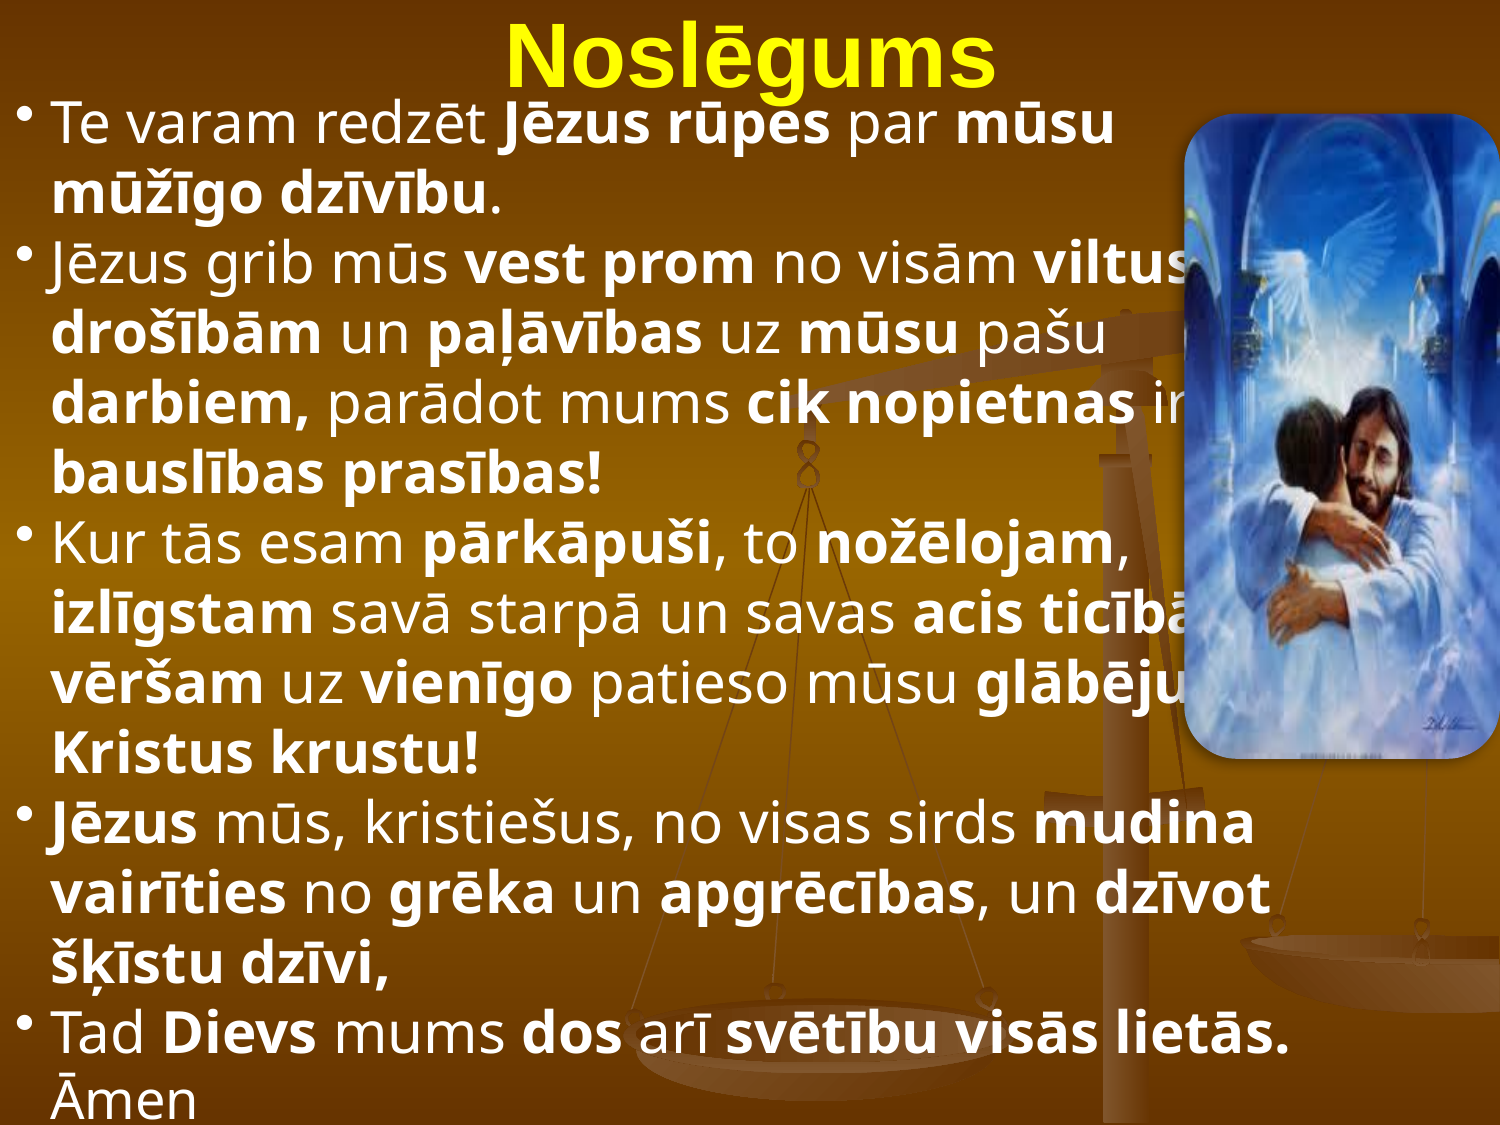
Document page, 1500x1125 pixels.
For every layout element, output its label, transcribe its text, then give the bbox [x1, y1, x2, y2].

text_box Te varam redzēt Jēzus rūpes par mūsu mūžīgo dzīvību. Jēzus grib mūs vest prom no visām viltus drošībām un paļāvības uz mūsu pašu darbiem, parādot mums cik nopietnas ir bauslības prasības! Kur tās esam pārkāpuši, to nožēlojam, izlīgstam savā starpā un savas acis ticībā vēršam uz vienīgo patieso mūsu glābēju – Kristus krustu! Jēzus mūs, kristiešus, no visas sirds mudina vairīties no grēka un apgrēcības, un dzīvot šķīstu dzīvi, Tad Dievs mums dos arī svētību visās lietās. Āmen [0, 78, 1341, 1125]
title Noslēgums [76, 0, 1428, 103]
picture [1184, 113, 1500, 760]
